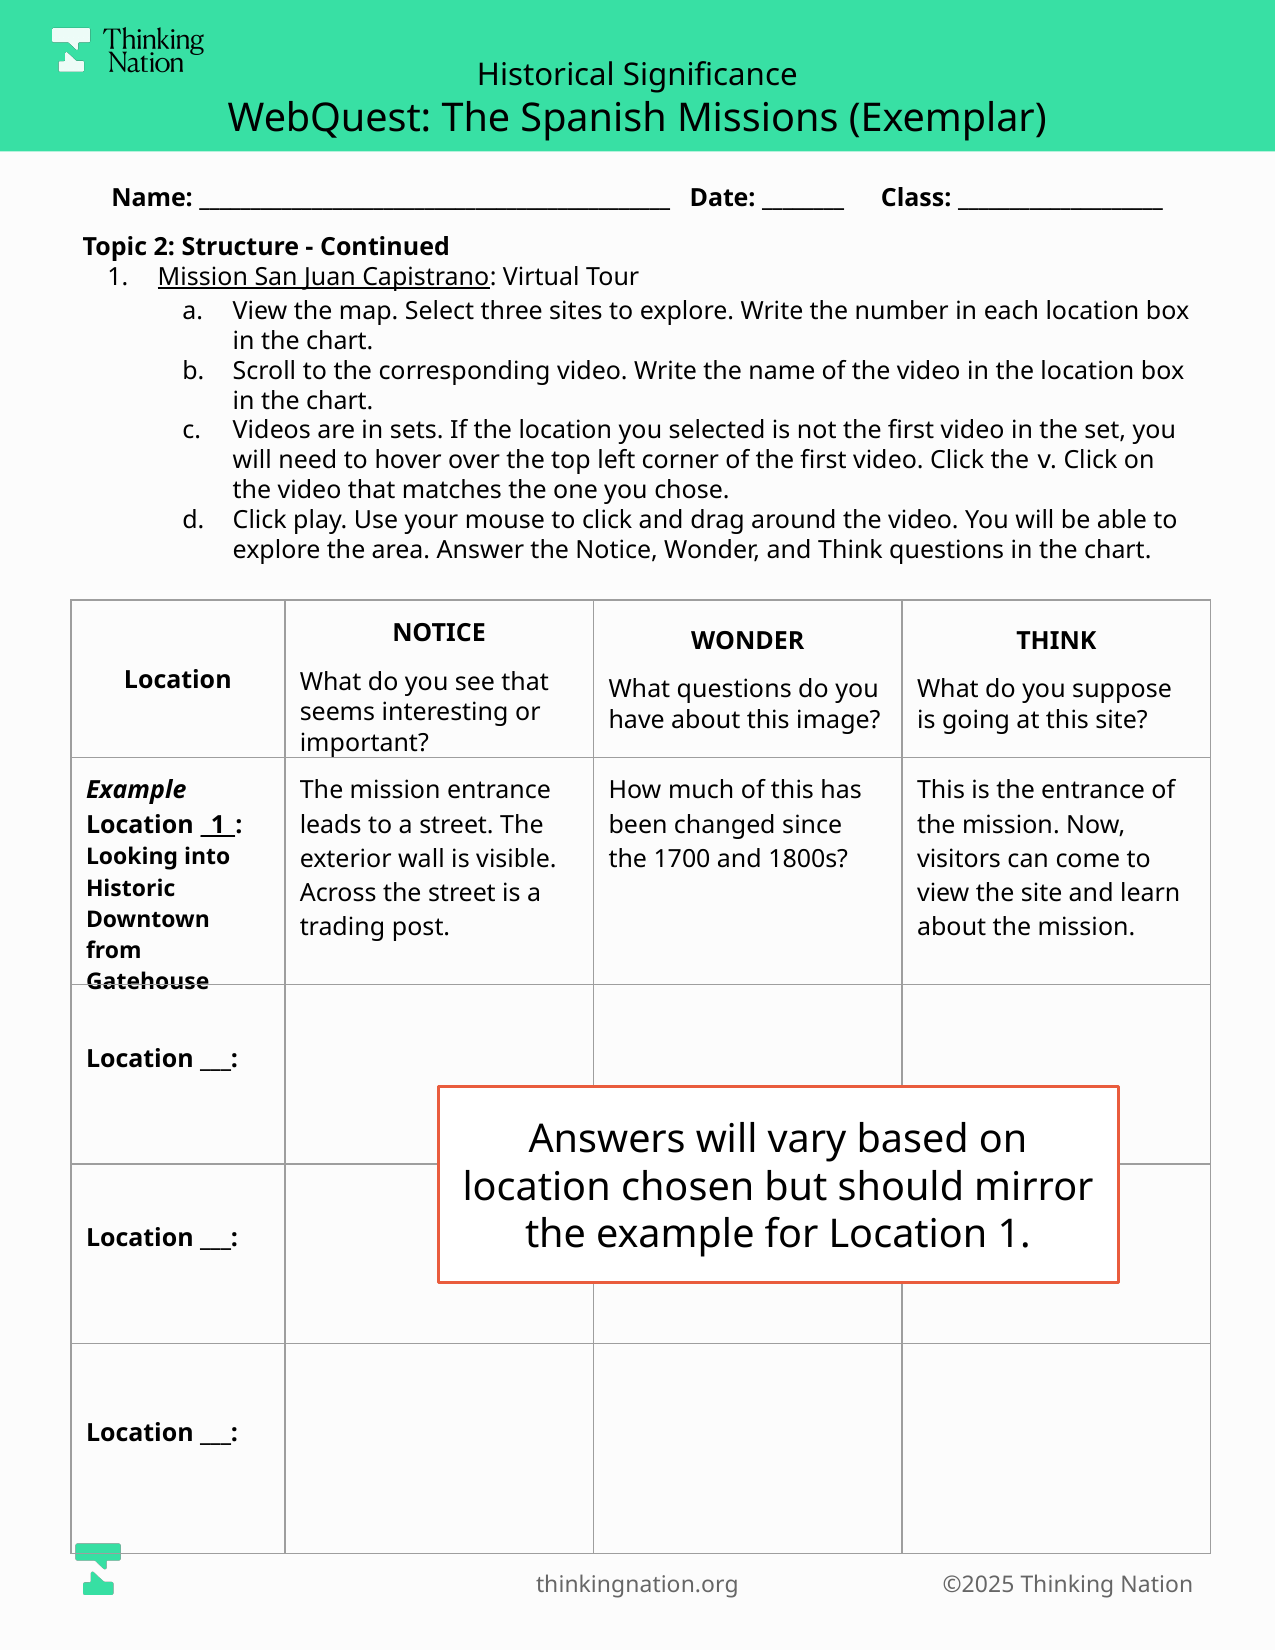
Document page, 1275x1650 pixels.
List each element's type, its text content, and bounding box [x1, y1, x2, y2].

table_cell [903, 1165, 1210, 1343]
table_cell [286, 1165, 593, 1343]
picture [35, 13, 210, 87]
text_box ©2025 Thinking Nation [907, 1554, 1210, 1605]
text_box thinkingnation.org [486, 1554, 789, 1605]
table_cell [903, 1344, 1210, 1553]
table_header Location [72, 601, 284, 757]
table_cell [594, 1283, 901, 1343]
table_cell This is the entrance of the mission. Now, visitors can come to view the site and learn about the mission. [903, 758, 1210, 984]
table_cell The mission entrance leads to a street. The exterior wall is visible. Across the street is a trading post. [286, 758, 593, 984]
table_header WONDER What questions do you have about this image? [594, 601, 901, 757]
text_box Name: ______________________________________________ Date: ________ Class: ____________________ [35, 166, 1239, 227]
text_box Historical Significance WebQuest: The Spanish Missions (Exemplar) [0, 0, 1275, 152]
table_cell Example Location _1_: Looking into Historic Downtown from Gatehouse [72, 758, 284, 984]
table_cell How much of this has been changed since the 1700 and 1800s? [594, 758, 901, 984]
table_cell Location ___: [72, 1344, 284, 1553]
table_cell Location ___: [72, 985, 284, 1163]
text_box Topic 2: Structure - Continued Mission San Juan Capistrano: Virtual Tour View the map. Select three sites to explore. Write the number in each location box in the chart. Scroll to the corresponding video. Write the name of the video in the location box in the chart. Videos are in sets. If the location you selected is not the first video in the set, you will need to hover over the top left corner of the first video. Click the 𝗏. Click on the video that matches the one you chose. Click play. Use your mouse to click and drag around the video. You will be able to explore the area. Answer the Notice, Wonder, and Think questions in the chart. [67, 227, 1208, 579]
table_cell Location ___: [72, 1165, 284, 1343]
table_cell [286, 1344, 593, 1553]
table_cell [594, 985, 901, 1086]
table_cell [903, 985, 1210, 1163]
picture [62, 1533, 134, 1605]
text_box Answers will vary based on location chosen but should mirror the example for Location 1. [438, 1086, 1119, 1283]
table_cell [594, 1344, 901, 1553]
table_header NOTICE What do you see that seems interesting or important? [286, 601, 593, 757]
table_header THINK What do you suppose is going at this site? [903, 601, 1210, 757]
table_cell [286, 985, 593, 1163]
